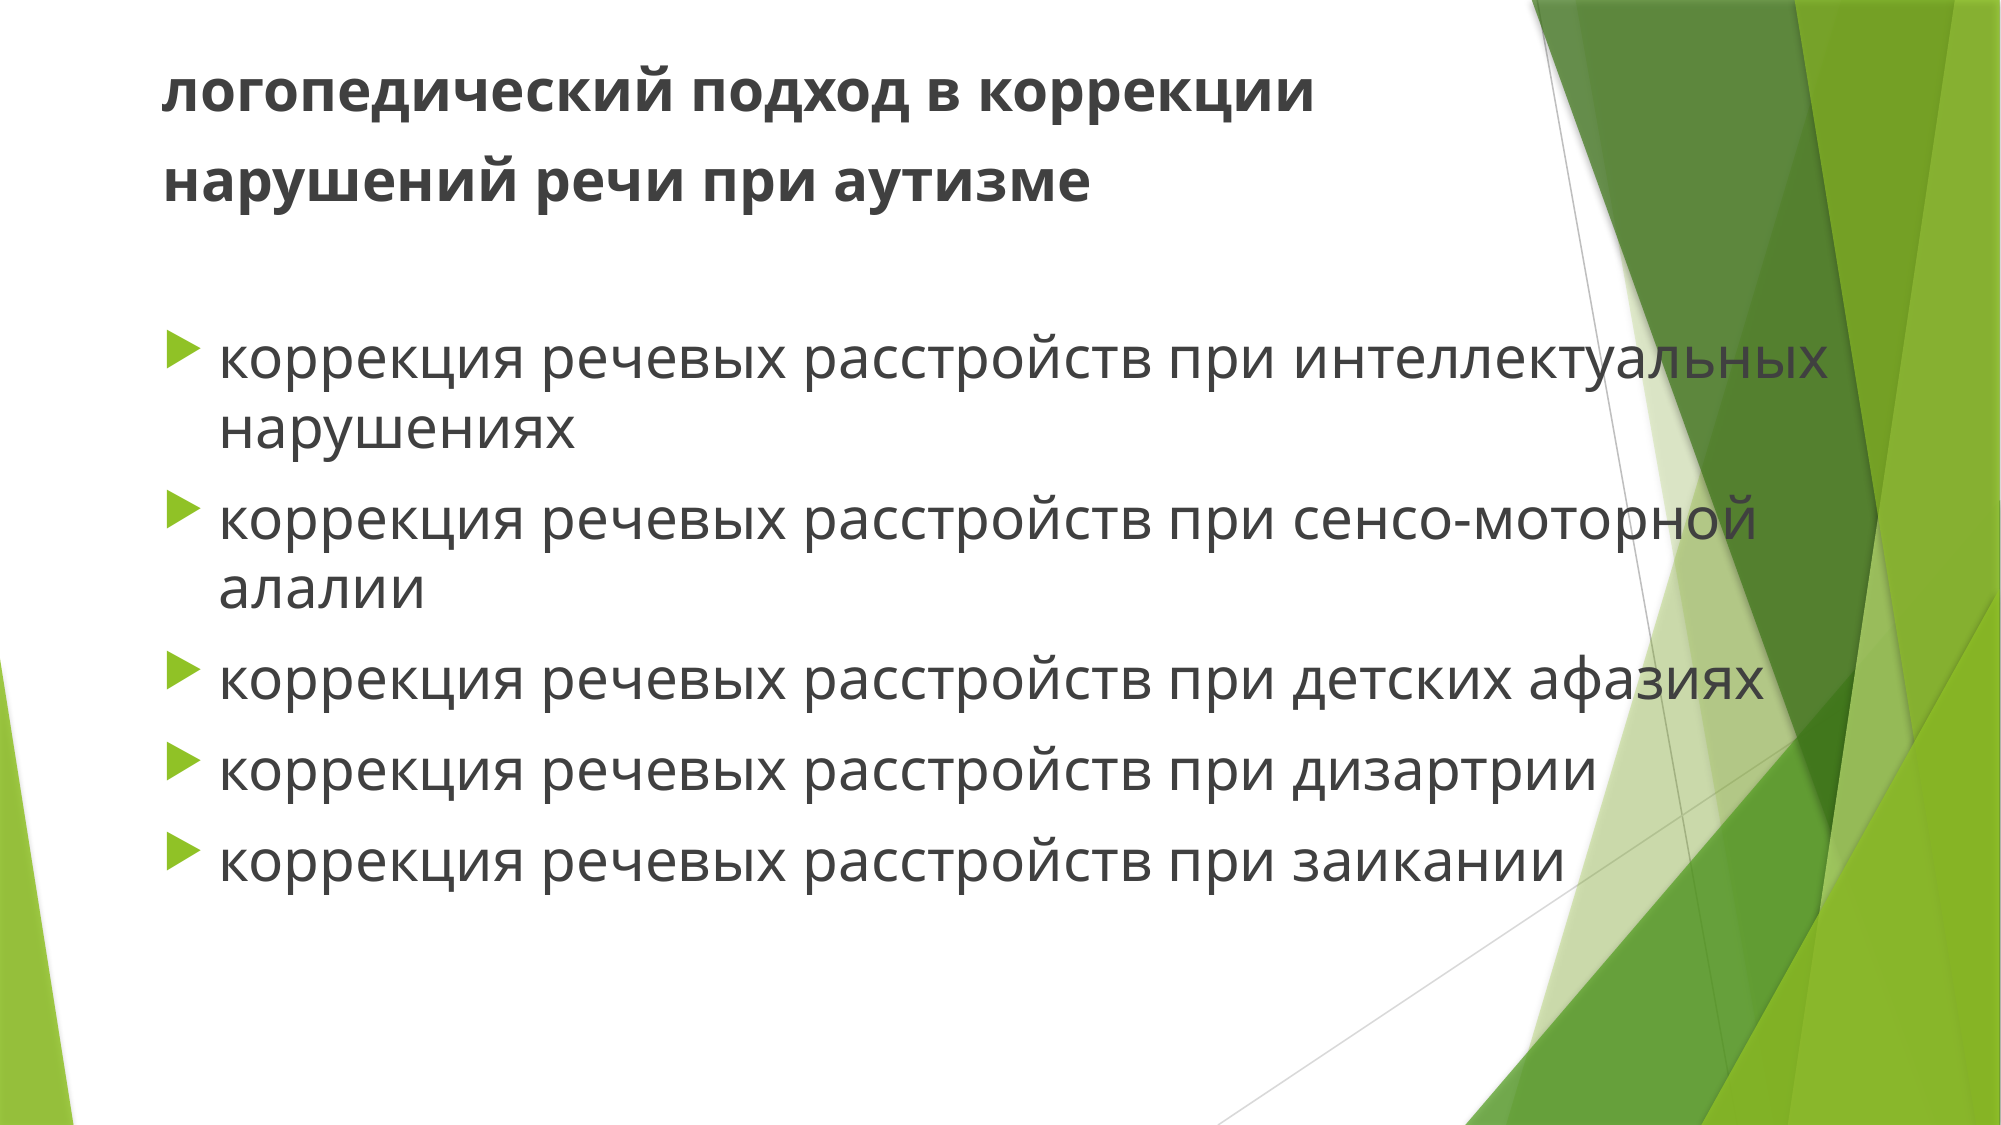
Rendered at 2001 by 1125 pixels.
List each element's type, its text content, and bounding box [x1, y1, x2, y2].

list логопедический подход в коррекции нарушений речи при аутизме коррекция речевых расстройств при интеллектуальных нарушениях коррекция речевых расстройств при сенсо-моторной алалии коррекция речевых расстройств при детских афазиях коррекция речевых расстройств при дизартрии коррекция речевых расстройств при заикании [147, 45, 1935, 953]
